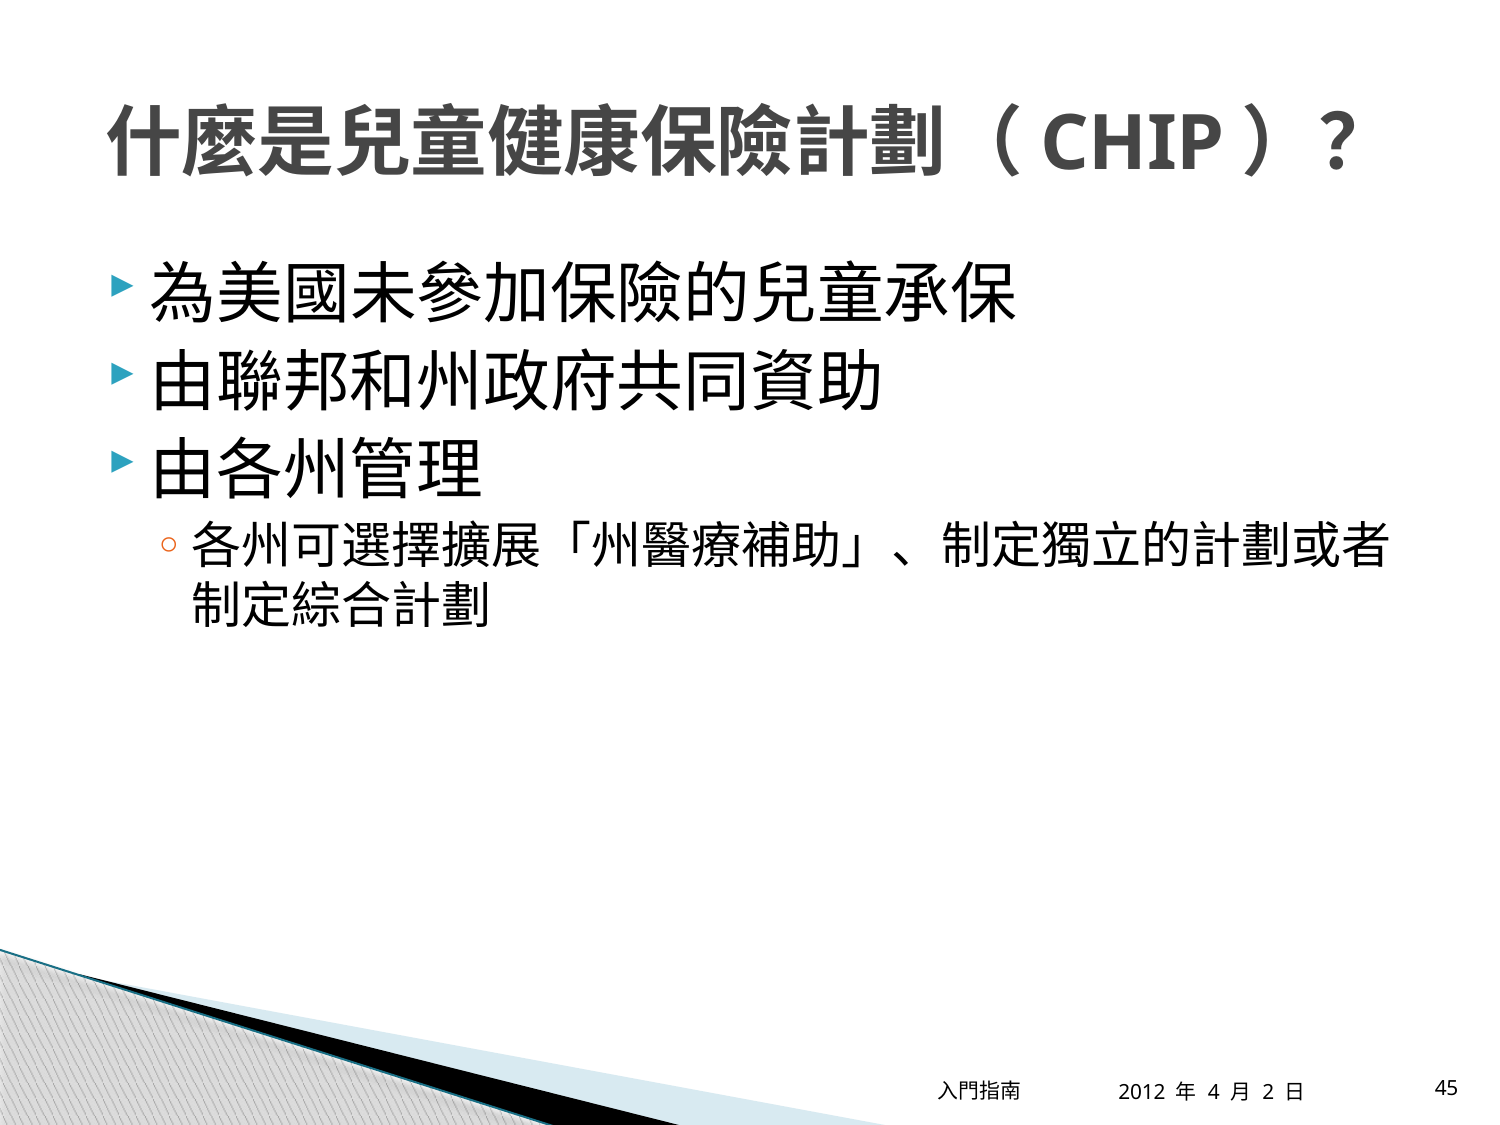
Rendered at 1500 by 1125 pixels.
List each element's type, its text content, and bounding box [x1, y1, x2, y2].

slide_number 45 [1087, 1050, 1474, 1110]
footer 入門指南 [650, 1050, 1036, 1110]
title 什麼是兒童健康保險計劃（CHIP）？ [75, 45, 1425, 233]
list 為美國未參加保險的兒童承保 由聯邦和州政府共同資助 由各州管理 各州可選擇擴展「州醫療補助」、制定獨立的計劃或者制定綜合計劃 [75, 243, 1425, 986]
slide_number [1103, 1051, 1419, 1112]
